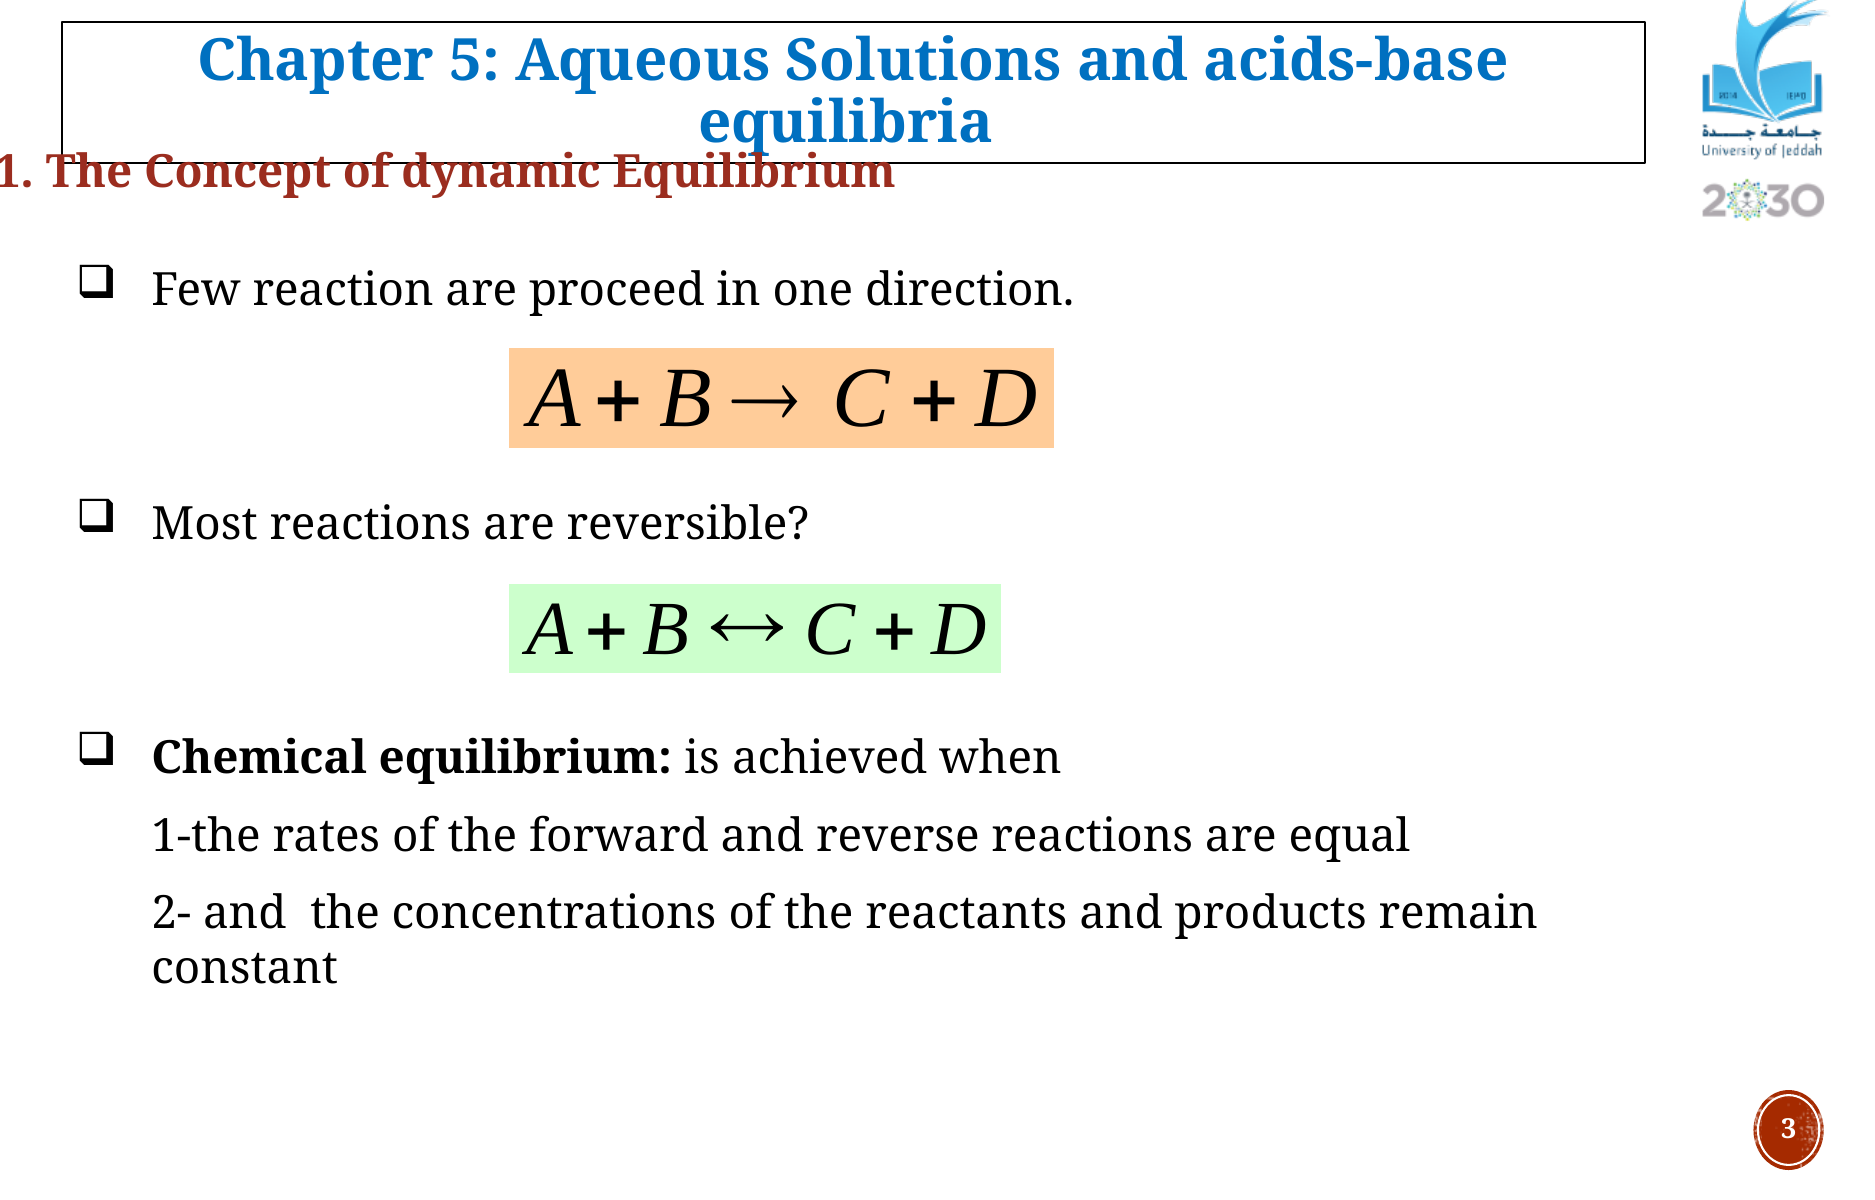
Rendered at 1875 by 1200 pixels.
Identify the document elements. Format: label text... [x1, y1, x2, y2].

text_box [511, 587, 999, 671]
text_box Chapter 5: Aqueous Solutions and acids-base equilibria [61, 21, 1646, 164]
text_box 5.1. The Concept of dynamic Equilibrium [0, 134, 924, 205]
text_box Few reaction are proceed in one direction. Most reactions are reversible? Chemical equilibrium: is achieved when 1-the rates of the forward and reverse reactions are equal 2- and the concentrations of the reactants and products remain constant [61, 252, 1569, 1001]
picture [1681, 0, 1846, 227]
slide_number 3 [1739, 1097, 1838, 1162]
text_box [512, 351, 1052, 446]
